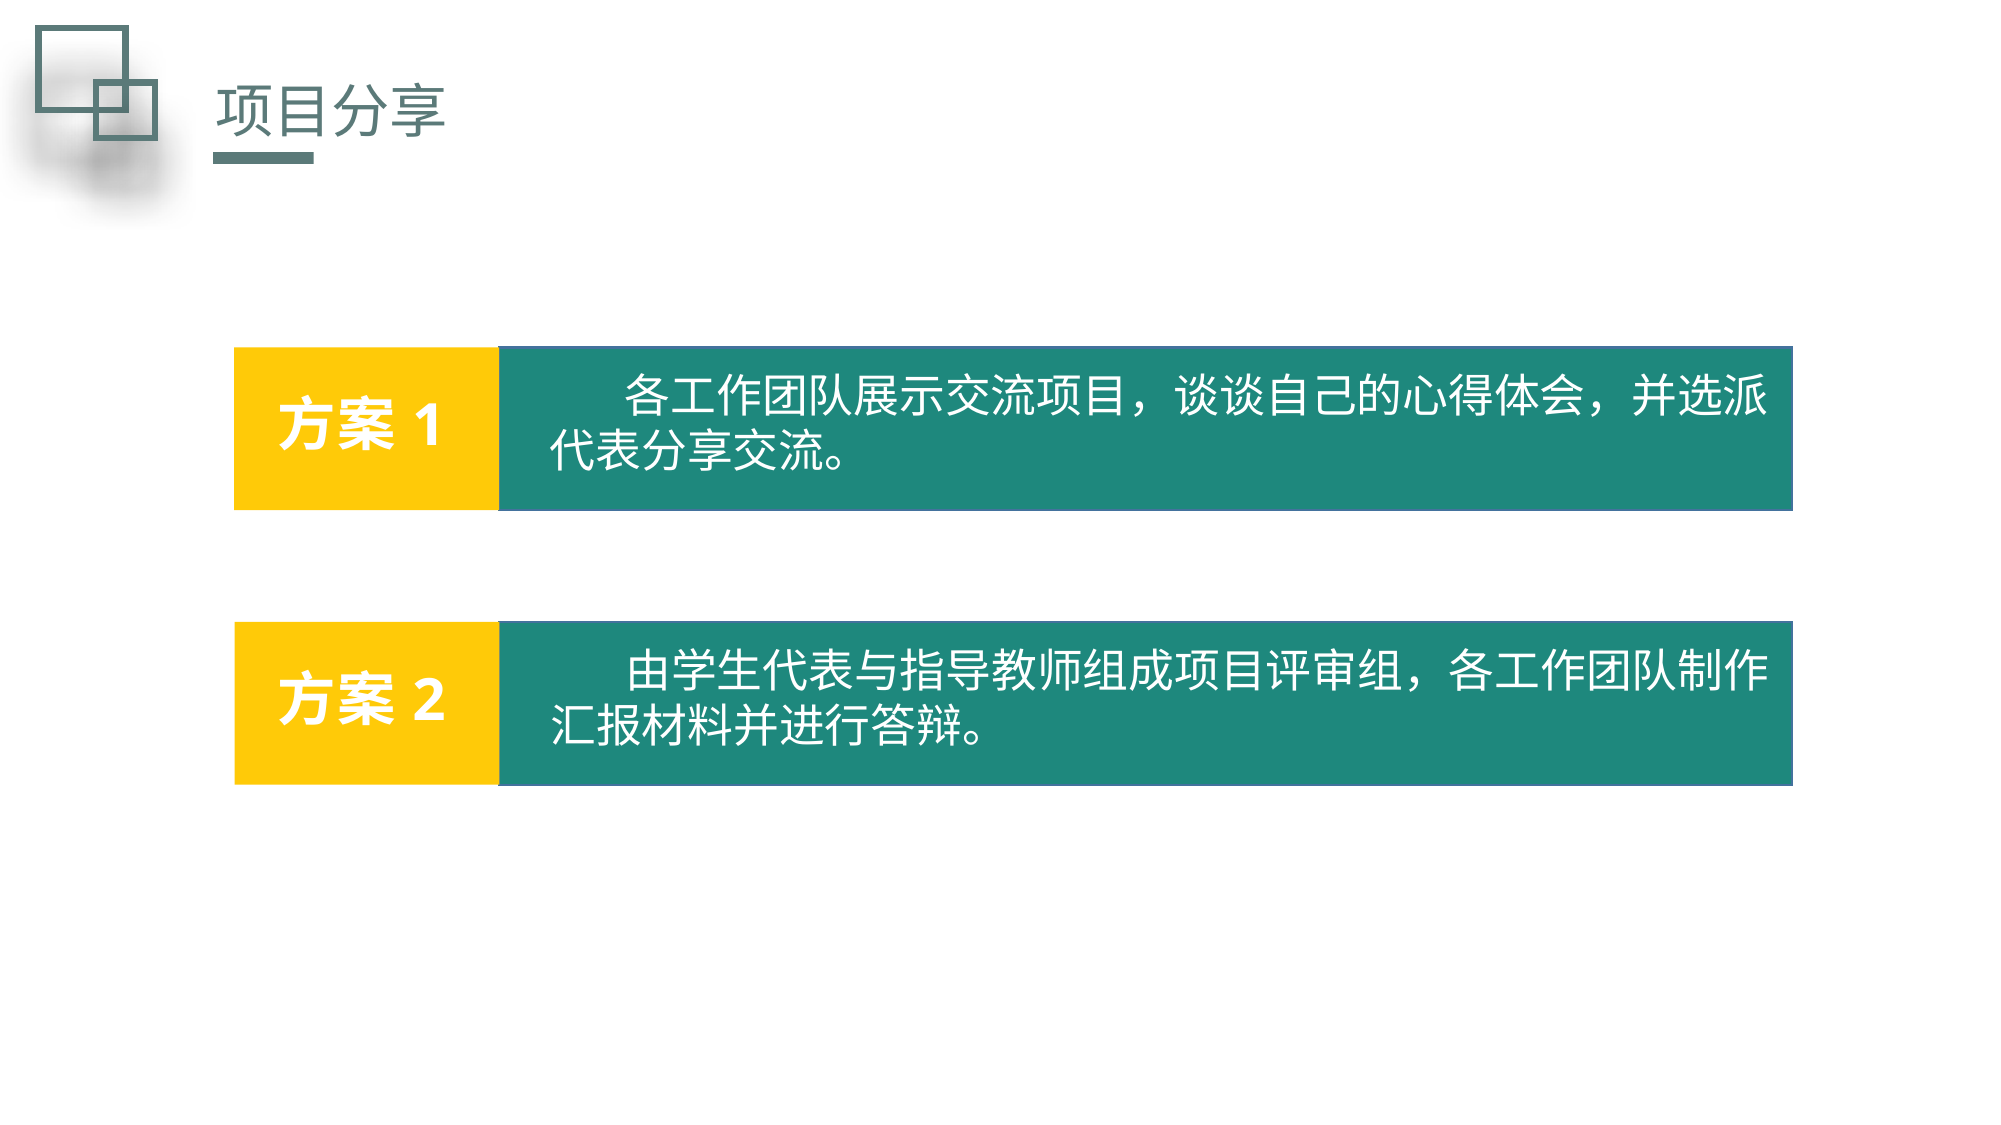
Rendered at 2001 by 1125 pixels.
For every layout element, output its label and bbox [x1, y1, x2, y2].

text_box [234, 347, 1793, 511]
text_box [173, 66, 481, 164]
text_box [95, 81, 156, 139]
text_box [234, 621, 1794, 785]
text_box [37, 27, 127, 111]
